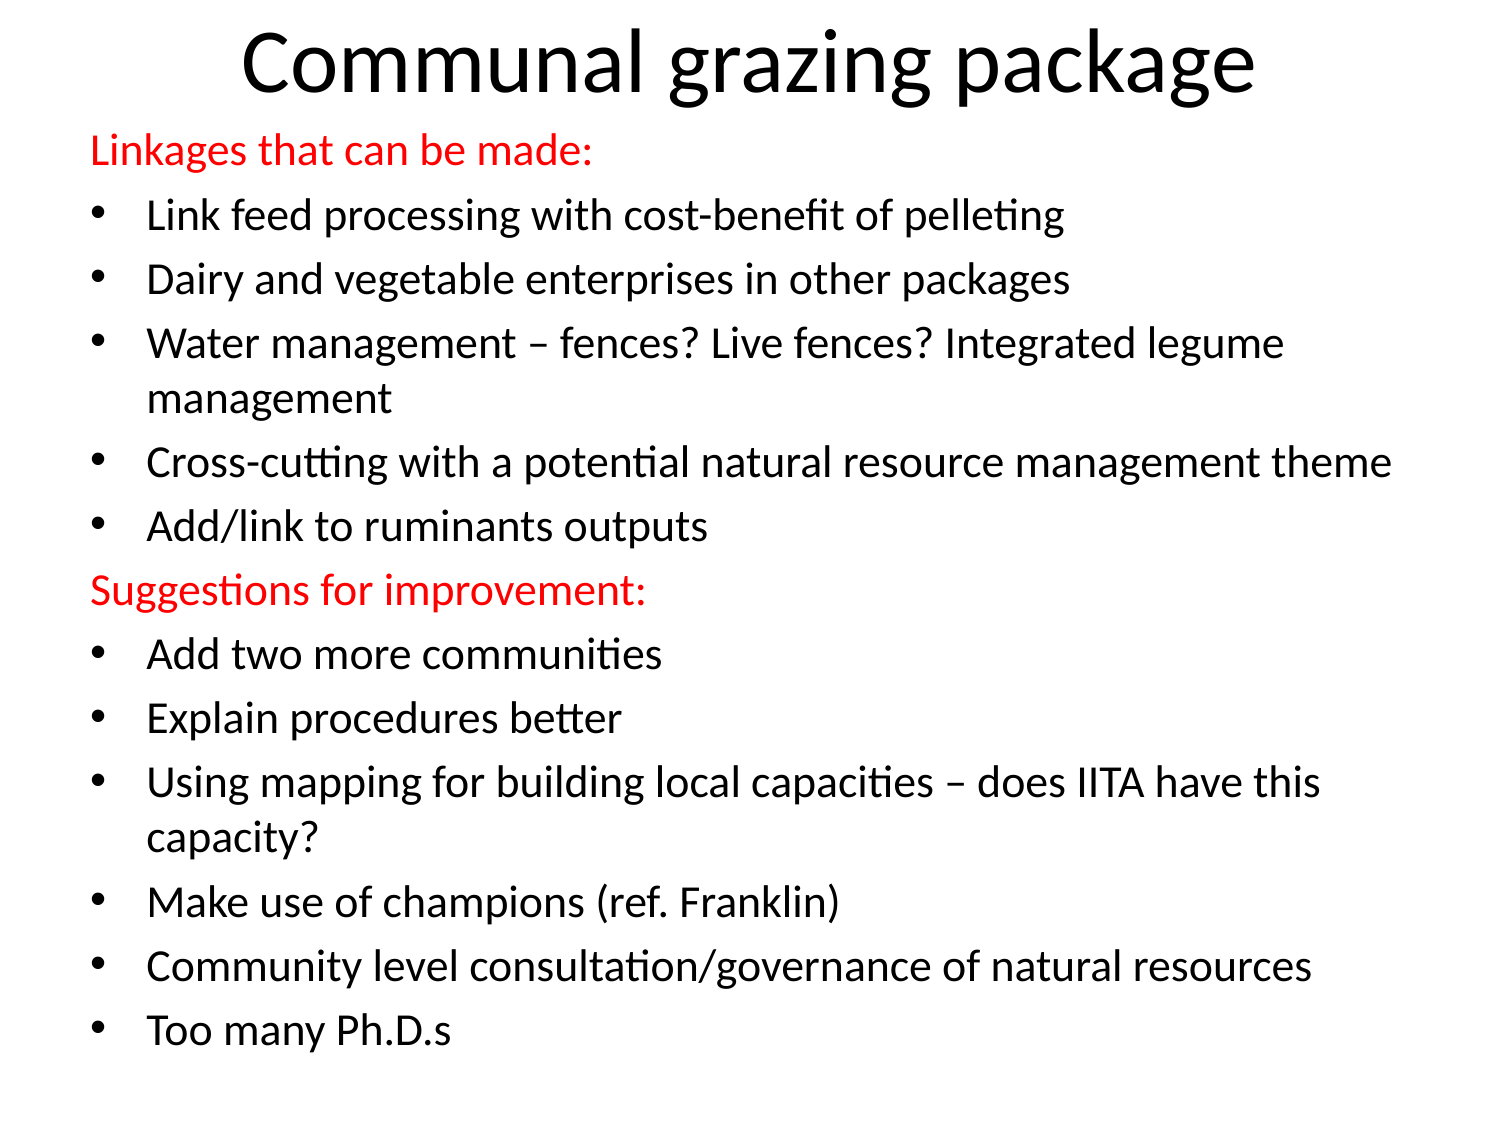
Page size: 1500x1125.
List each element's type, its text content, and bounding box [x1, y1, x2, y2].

title Communal grazing package [75, 0, 1425, 112]
list Linkages that can be made: Link feed processing with cost-benefit of pelleting Dairy and vegetable enterprises in other packages Water management – fences? Live fences? Integrated legume management Cross-cutting with a potential natural resource management theme Add/link to ruminants outputs Suggestions for improvement: Add two more communities Explain procedures better Using mapping for building local capacities – does IITA have this capacity? Make use of champions (ref. Franklin) Community level consultation/governance of natural resources Too many Ph.D.s [75, 112, 1425, 855]
